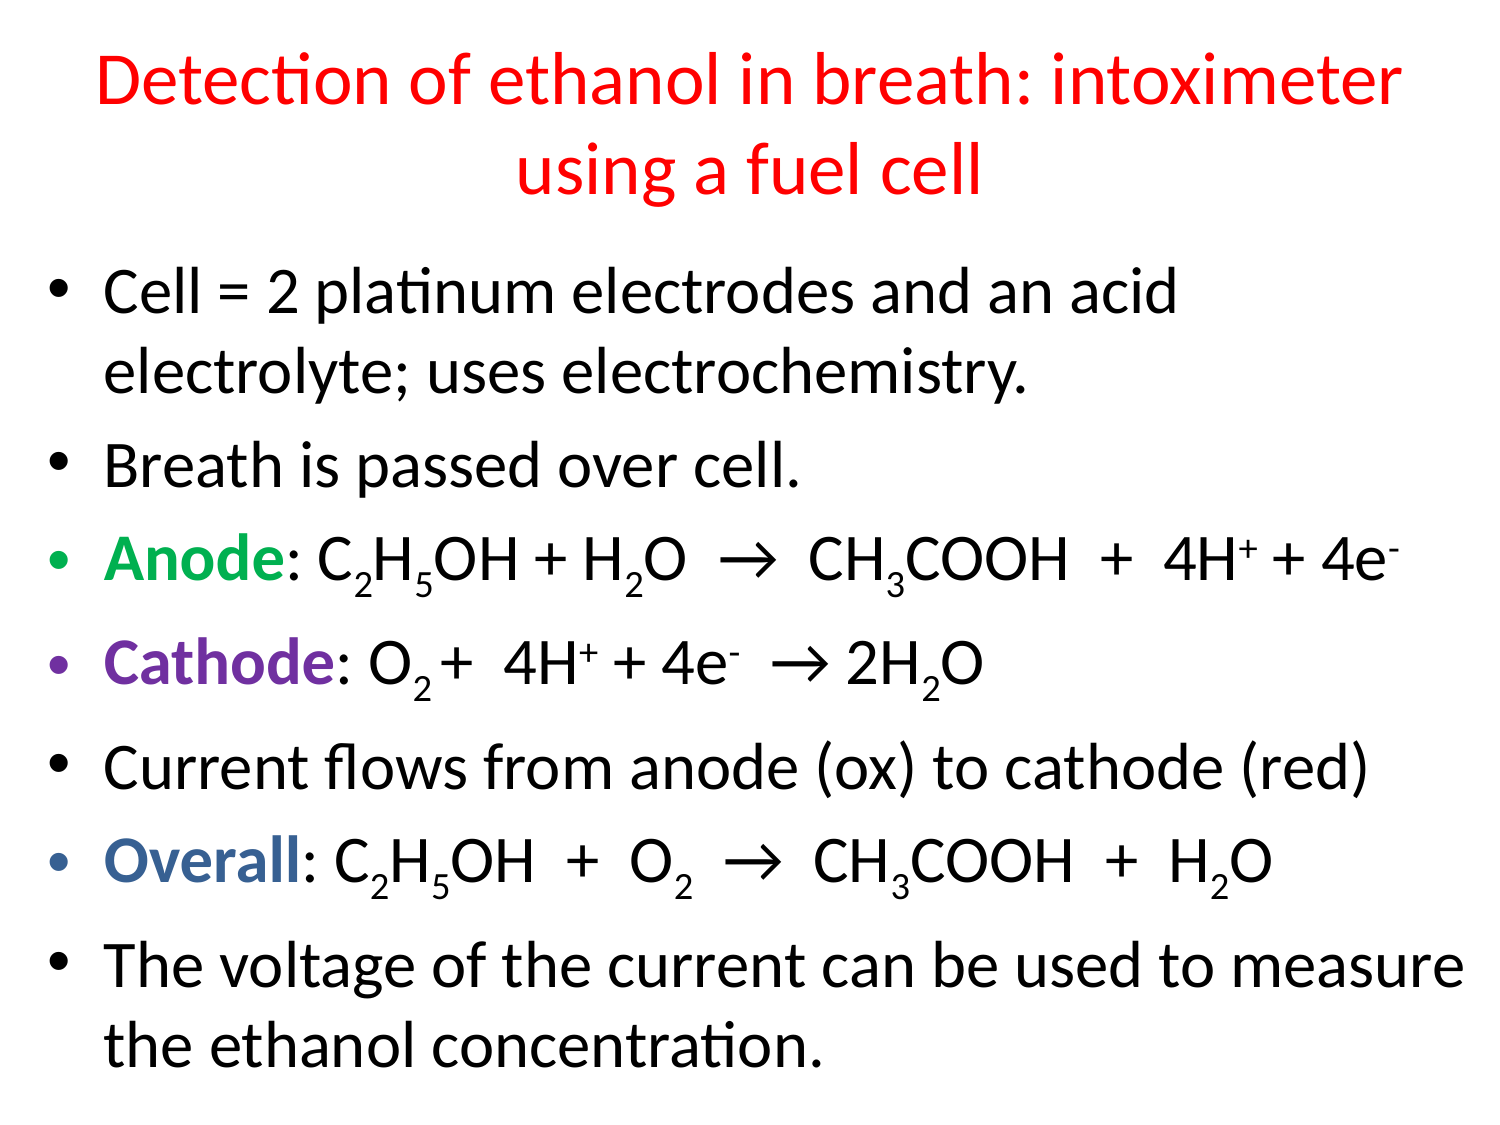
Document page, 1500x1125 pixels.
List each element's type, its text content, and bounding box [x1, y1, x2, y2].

list Cell = 2 platinum electrodes and an acid electrolyte; uses electrochemistry. Breath is passed over cell. Anode: C2H5OH + H2O → CH3COOH + 4H+ + 4e- Cathode: O2 + 4H+ + 4e- → 2H2O Current flows from anode (ox) to cathode (red) Overall: C2H5OH + O2 → CH3COOH + H2O The voltage of the current can be used to measure the ethanol concentration. [32, 239, 1500, 1125]
title Detection of ethanol in breath: intoximeter using a fuel cell [0, 0, 1500, 240]
